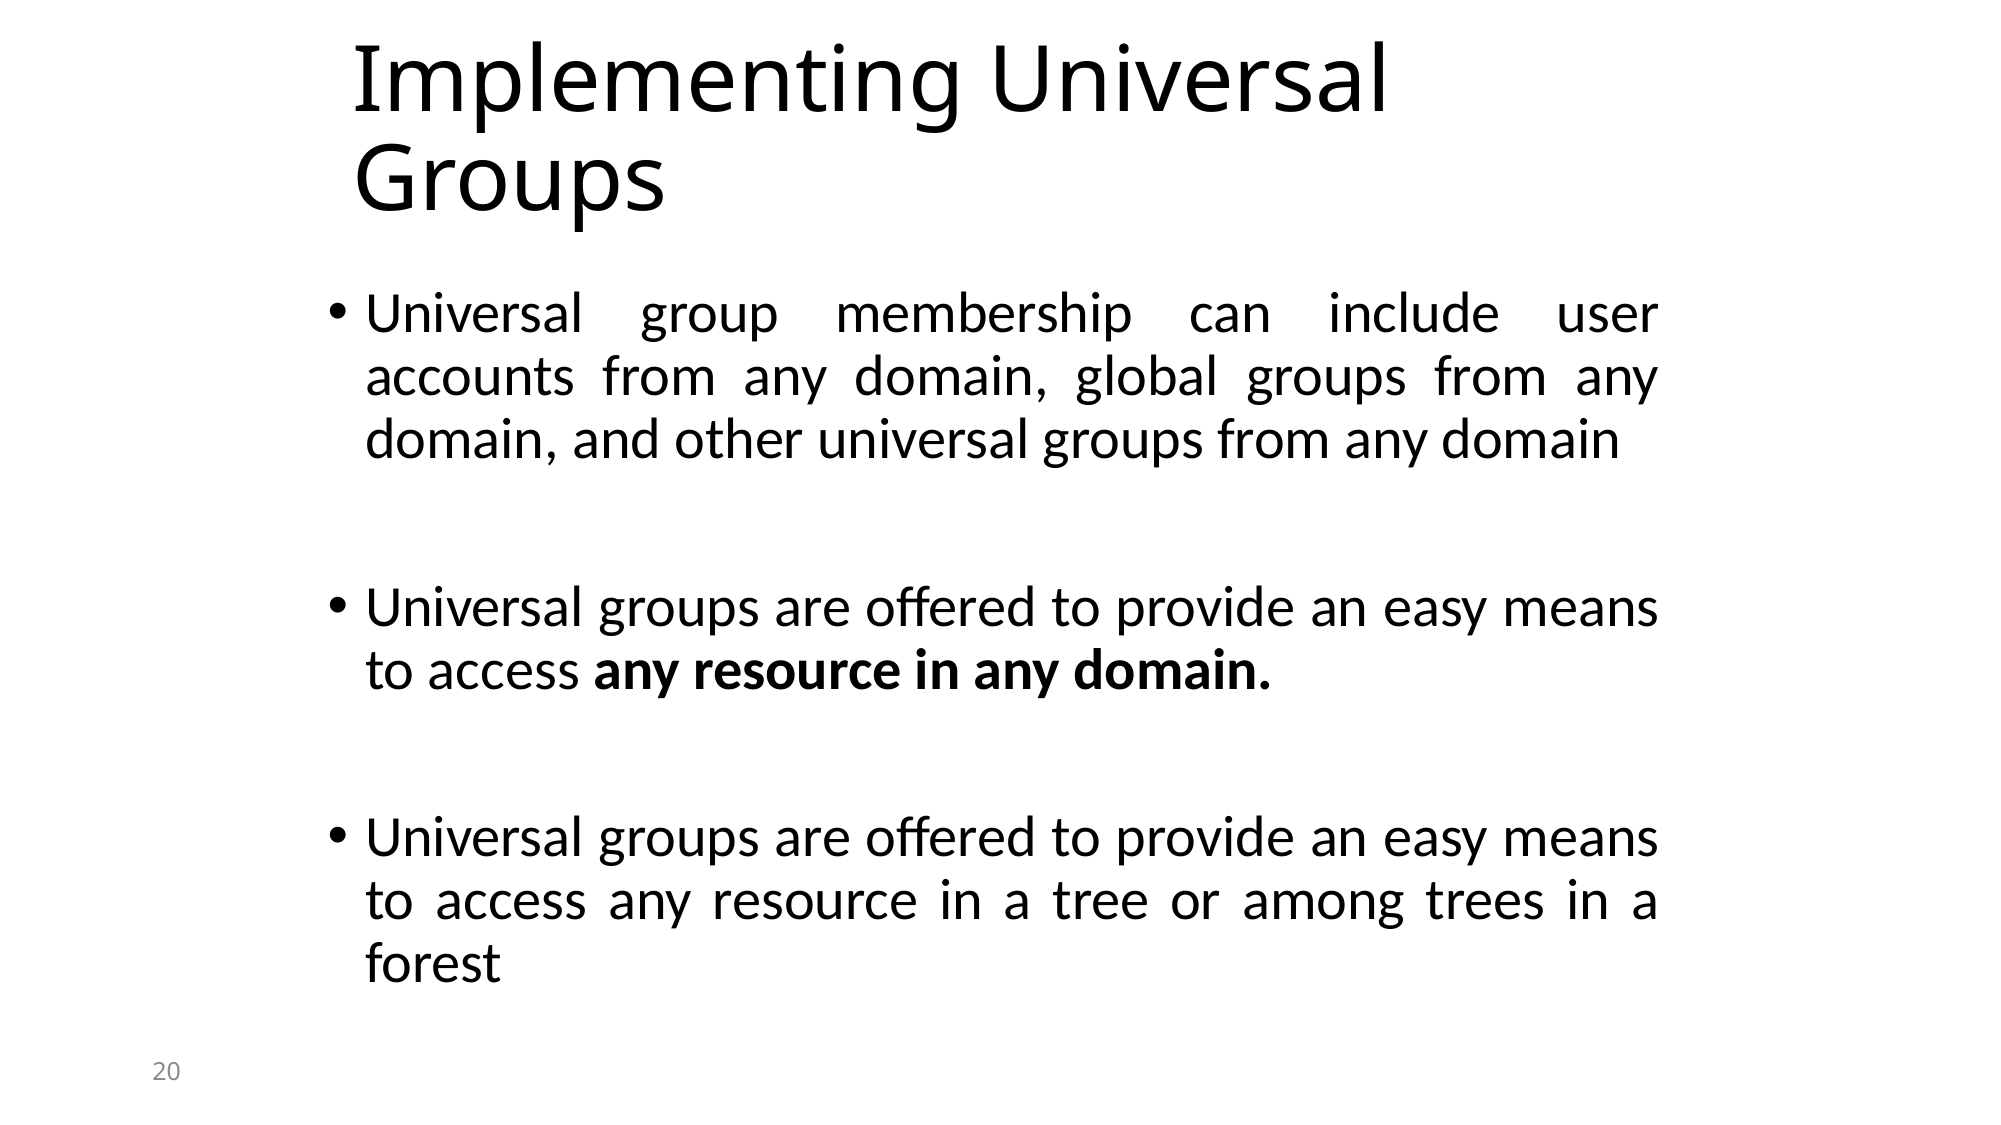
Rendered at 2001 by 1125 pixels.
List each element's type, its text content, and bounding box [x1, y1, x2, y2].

list Universal group membership can include user accounts from any domain, global groups from any domain, and other universal groups from any domain Universal groups are offered to provide an easy means to access any resource in any domain. Universal groups are offered to provide an easy means to access any resource in a tree or among trees in a forest [312, 275, 1675, 1025]
slide_number 20 [137, 1042, 588, 1103]
title Implementing Universal Groups [337, 37, 1663, 225]
